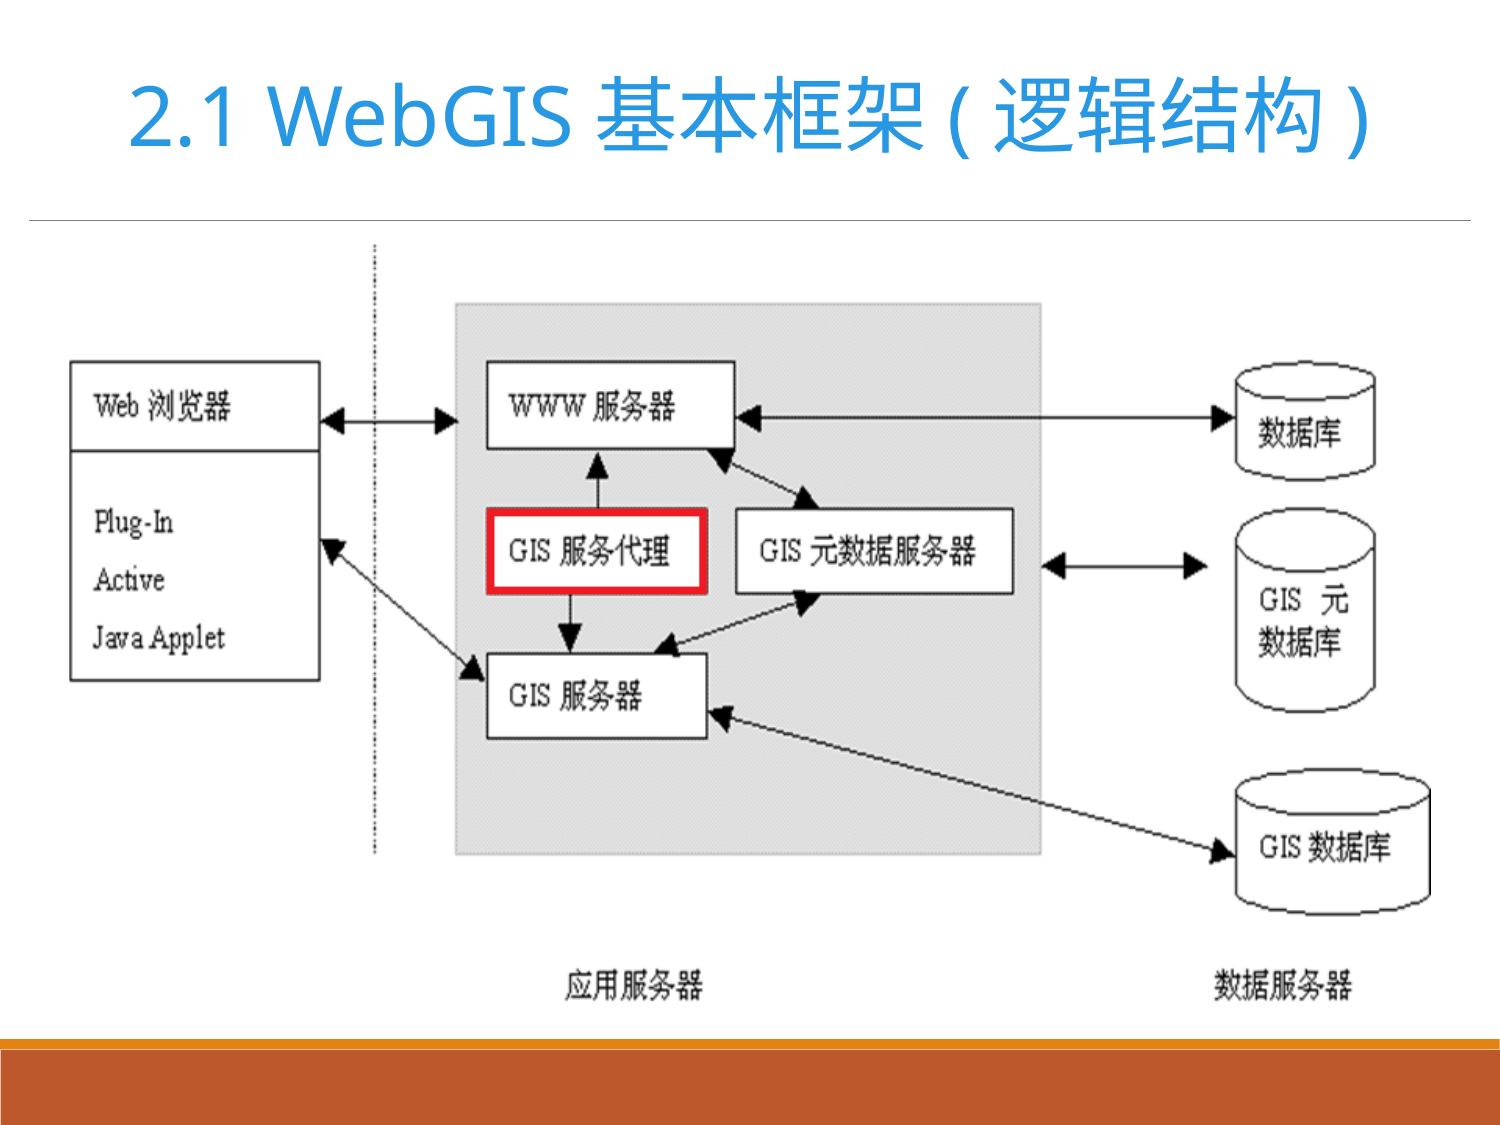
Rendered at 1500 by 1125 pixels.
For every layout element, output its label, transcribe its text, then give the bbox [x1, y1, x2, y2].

picture [67, 242, 1432, 1021]
text_box 2.1 WebGIS基本框架(逻辑结构) [112, 19, 1388, 207]
